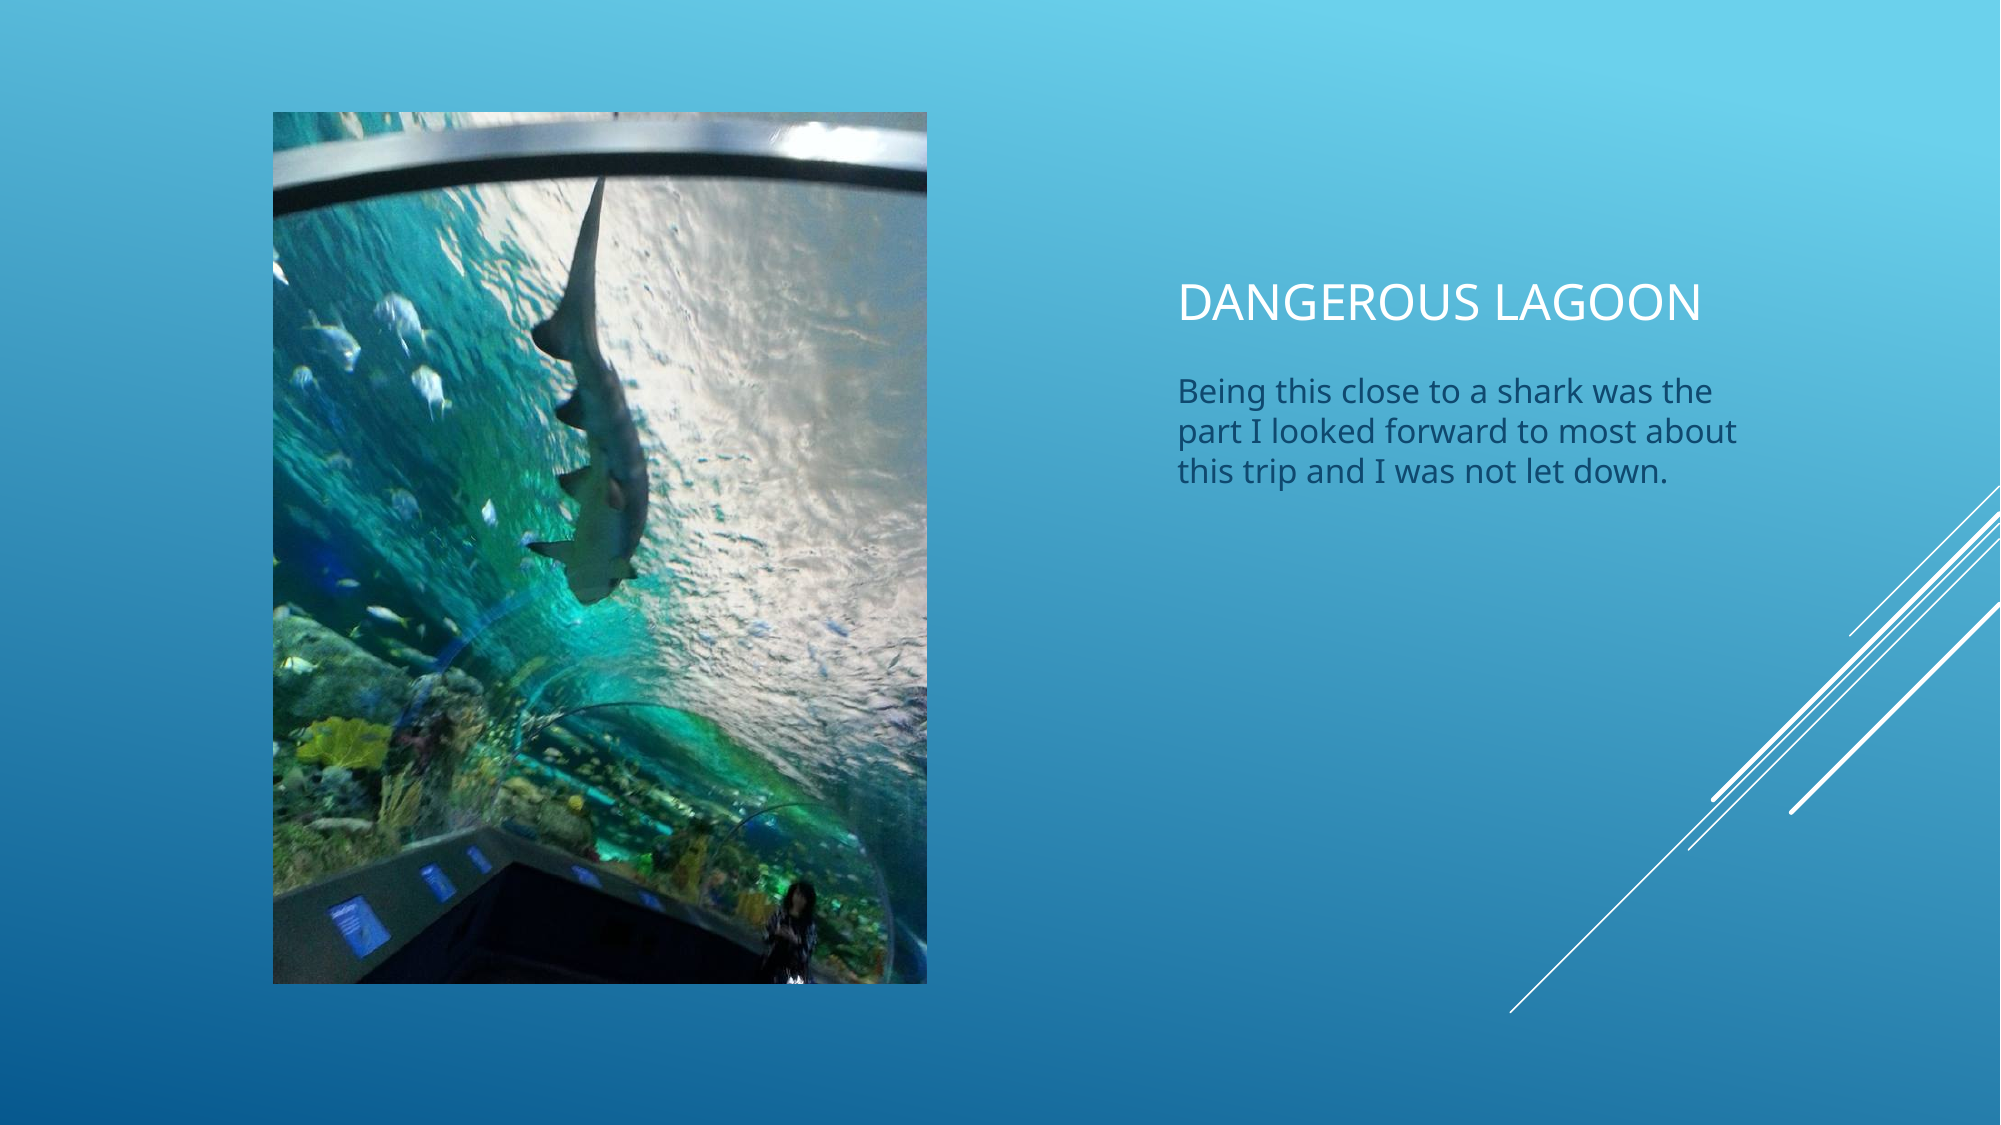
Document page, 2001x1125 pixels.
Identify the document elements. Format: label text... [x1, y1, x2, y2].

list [272, 112, 927, 984]
title DANGEROUS LAGOON [1162, 112, 1763, 338]
list Being this close to a shark was the part I looked forward to most about this trip and I was not let down. [1162, 362, 1763, 706]
